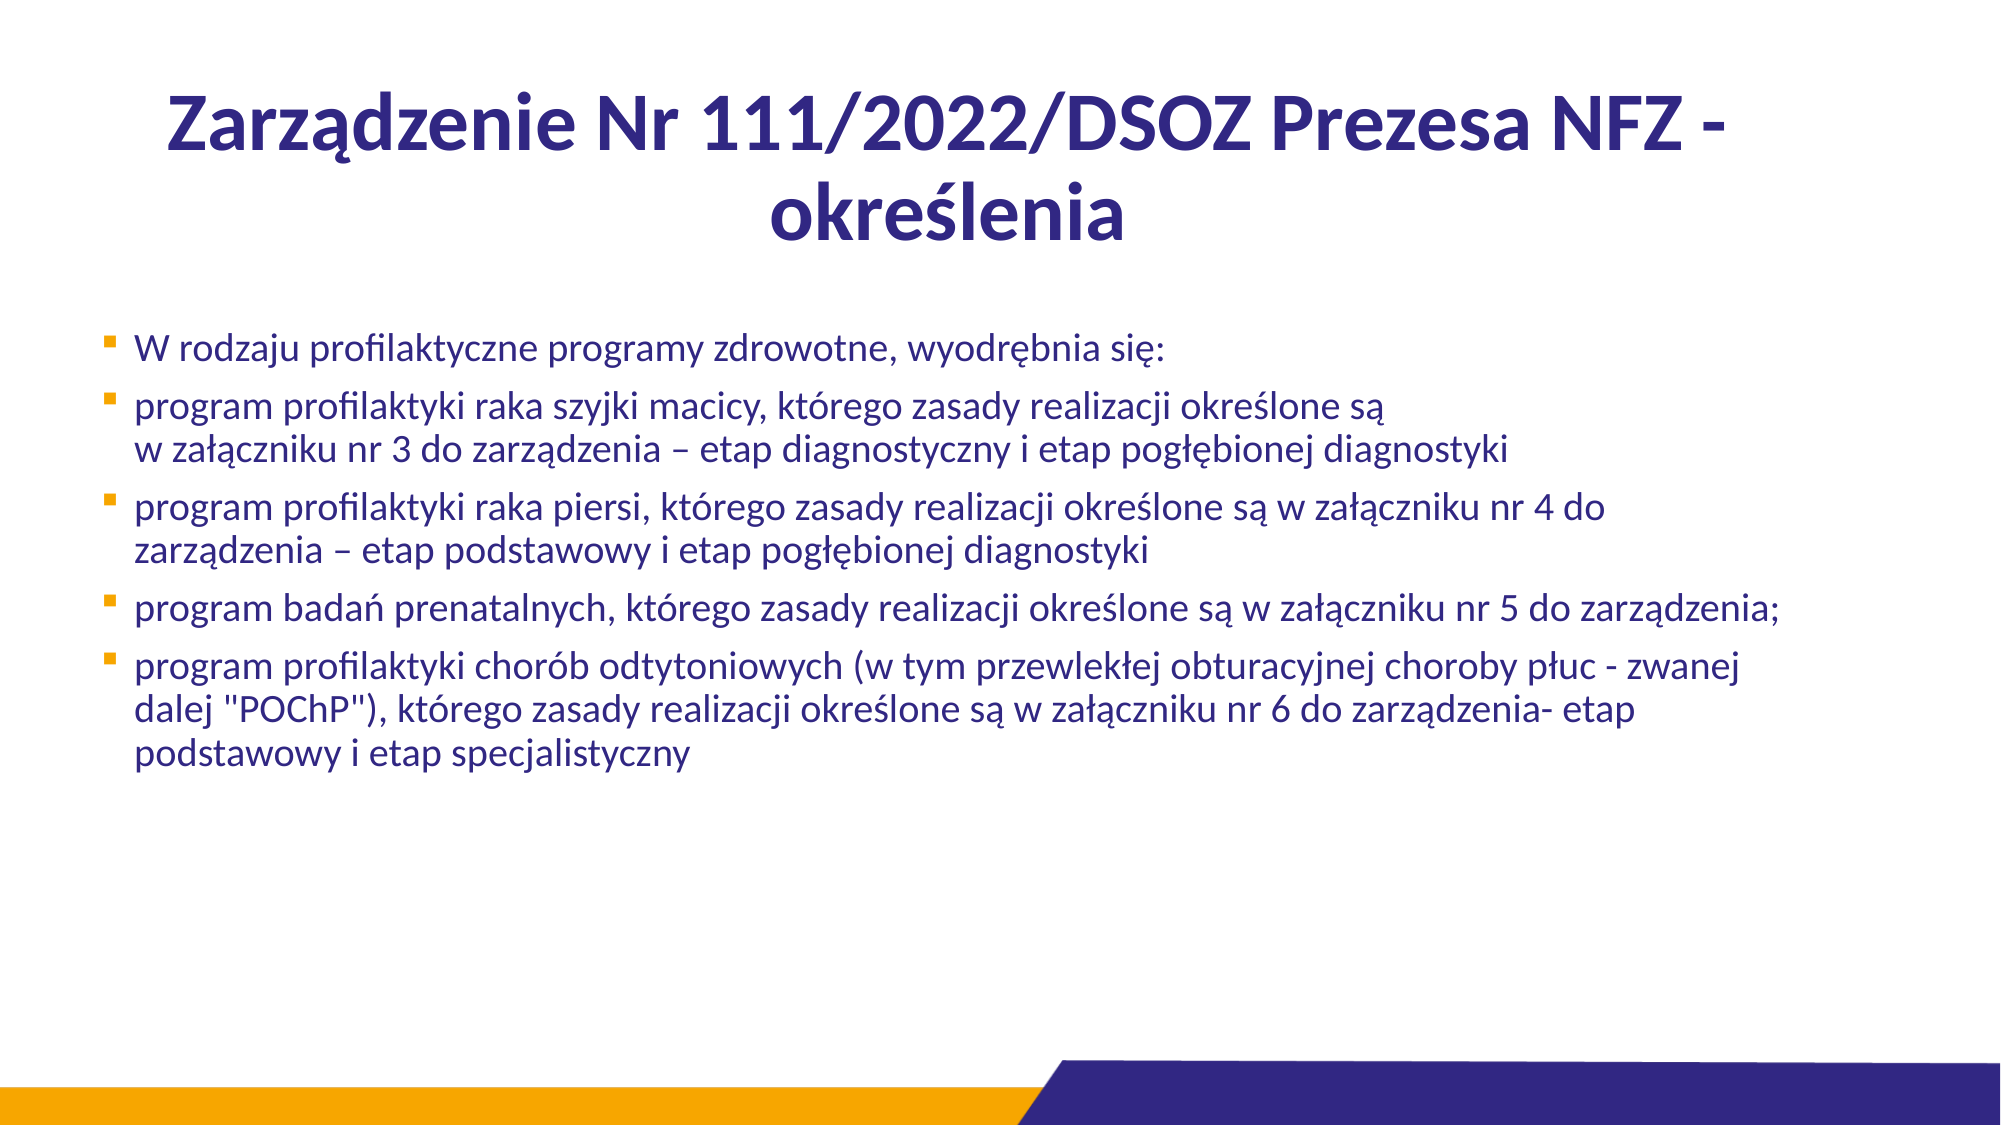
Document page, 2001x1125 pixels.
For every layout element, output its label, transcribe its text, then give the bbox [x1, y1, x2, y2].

picture [0, 1060, 2001, 1125]
list W rodzaju profilaktyczne programy zdrowotne, wyodrębnia się: program profilaktyki raka szyjki macicy, którego zasady realizacji określone są w załączniku nr 3 do zarządzenia – etap diagnostyczny i etap pogłębionej diagnostyki program profilaktyki raka piersi, którego zasady realizacji określone są w załączniku nr 4 do zarządzenia – etap podstawowy i etap pogłębionej diagnostyki program badań prenatalnych, którego zasady realizacji określone są w załączniku nr 5 do zarządzenia; program profilaktyki chorób odtytoniowych (w tym przewlekłej obturacyjnej choroby płuc - zwanej dalej "POChP"), którego zasady realizacji określone są w załączniku nr 6 do zarządzenia- etap podstawowy i etap specjalistyczny [85, 319, 1811, 818]
title Zarządzenie Nr 111/2022/DSOZ Prezesa NFZ - określenia [85, 59, 1811, 278]
